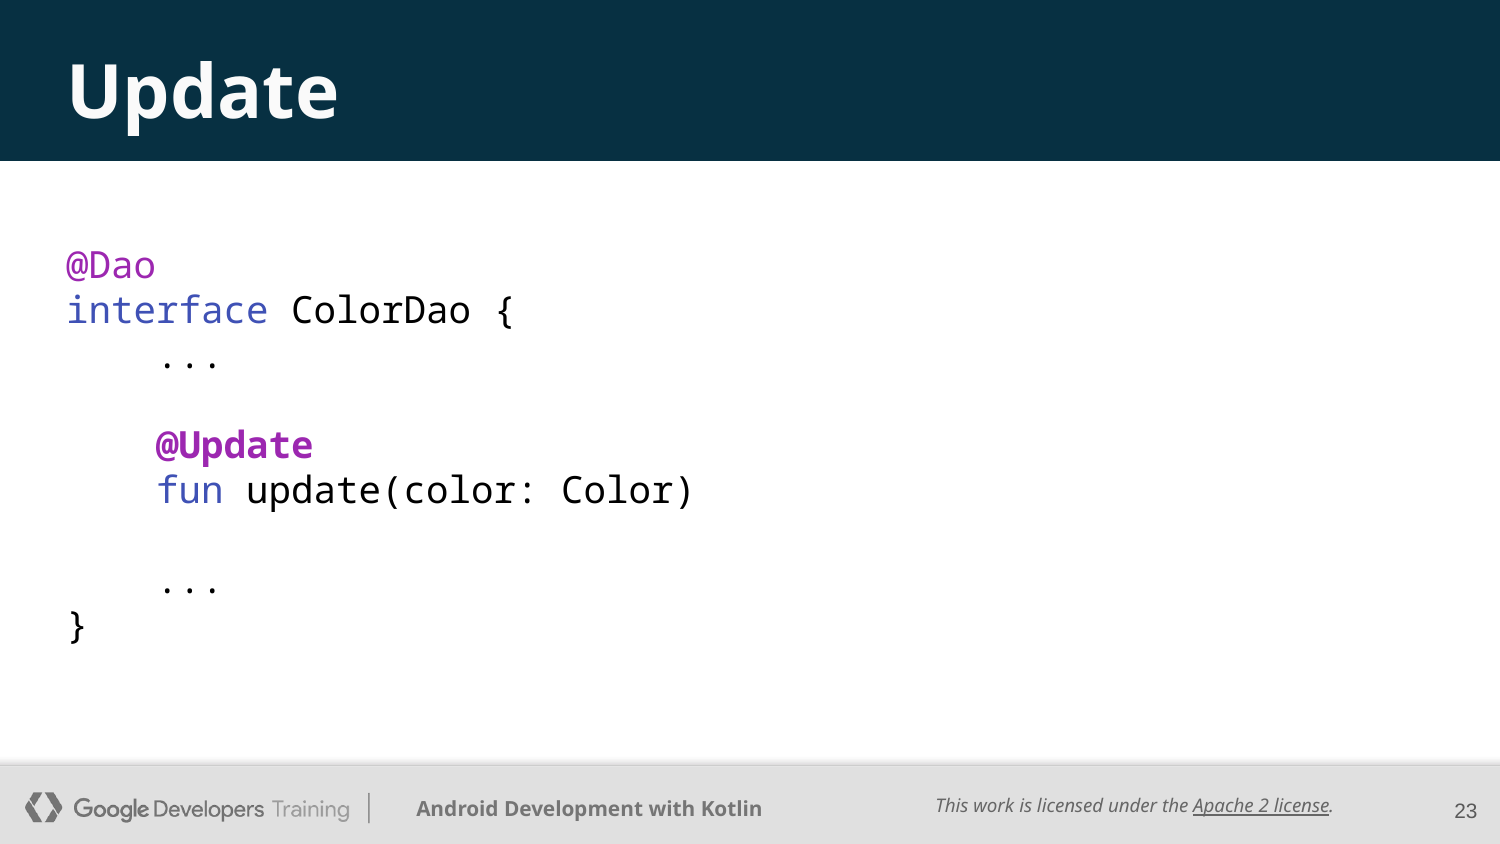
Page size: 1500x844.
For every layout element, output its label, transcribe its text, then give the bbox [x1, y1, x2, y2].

picture [0, 161, 1500, 844]
title Update [51, 28, 1449, 122]
slide_number ‹#› [1402, 777, 1493, 842]
list @Dao interface ColorDao { ... @Update fun update(color: Color) ... } [51, 226, 1449, 612]
